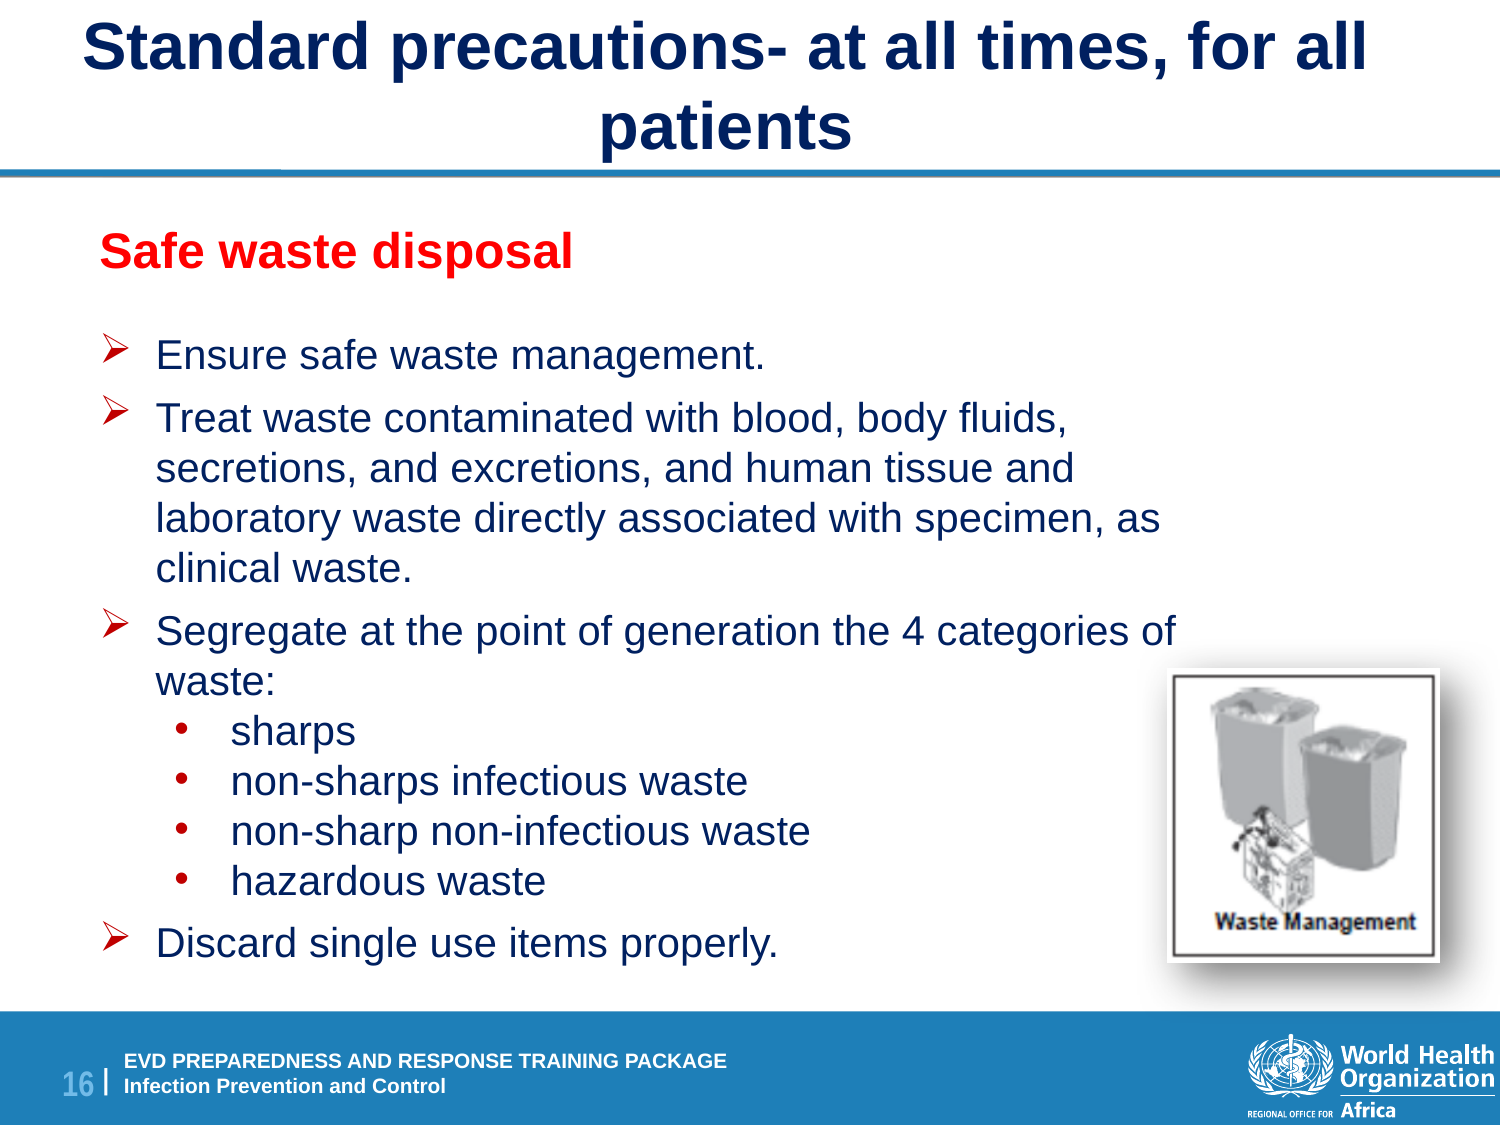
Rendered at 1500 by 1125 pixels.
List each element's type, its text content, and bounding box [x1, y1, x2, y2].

picture [1166, 668, 1440, 963]
text_box Safe waste disposal Ensure safe waste management. Treat waste contaminated with blood, body fluids, secretions, and excretions, and human tissue and laboratory waste directly associated with specimen, as clinical waste. Segregate at the point of generation the 4 categories of waste: sharps non-sharps infectious waste non-sharp non-infectious waste hazardous waste Discard single use items properly. [84, 210, 1210, 974]
text_box Standard precautions- at all times, for all patients [41, 0, 1412, 171]
